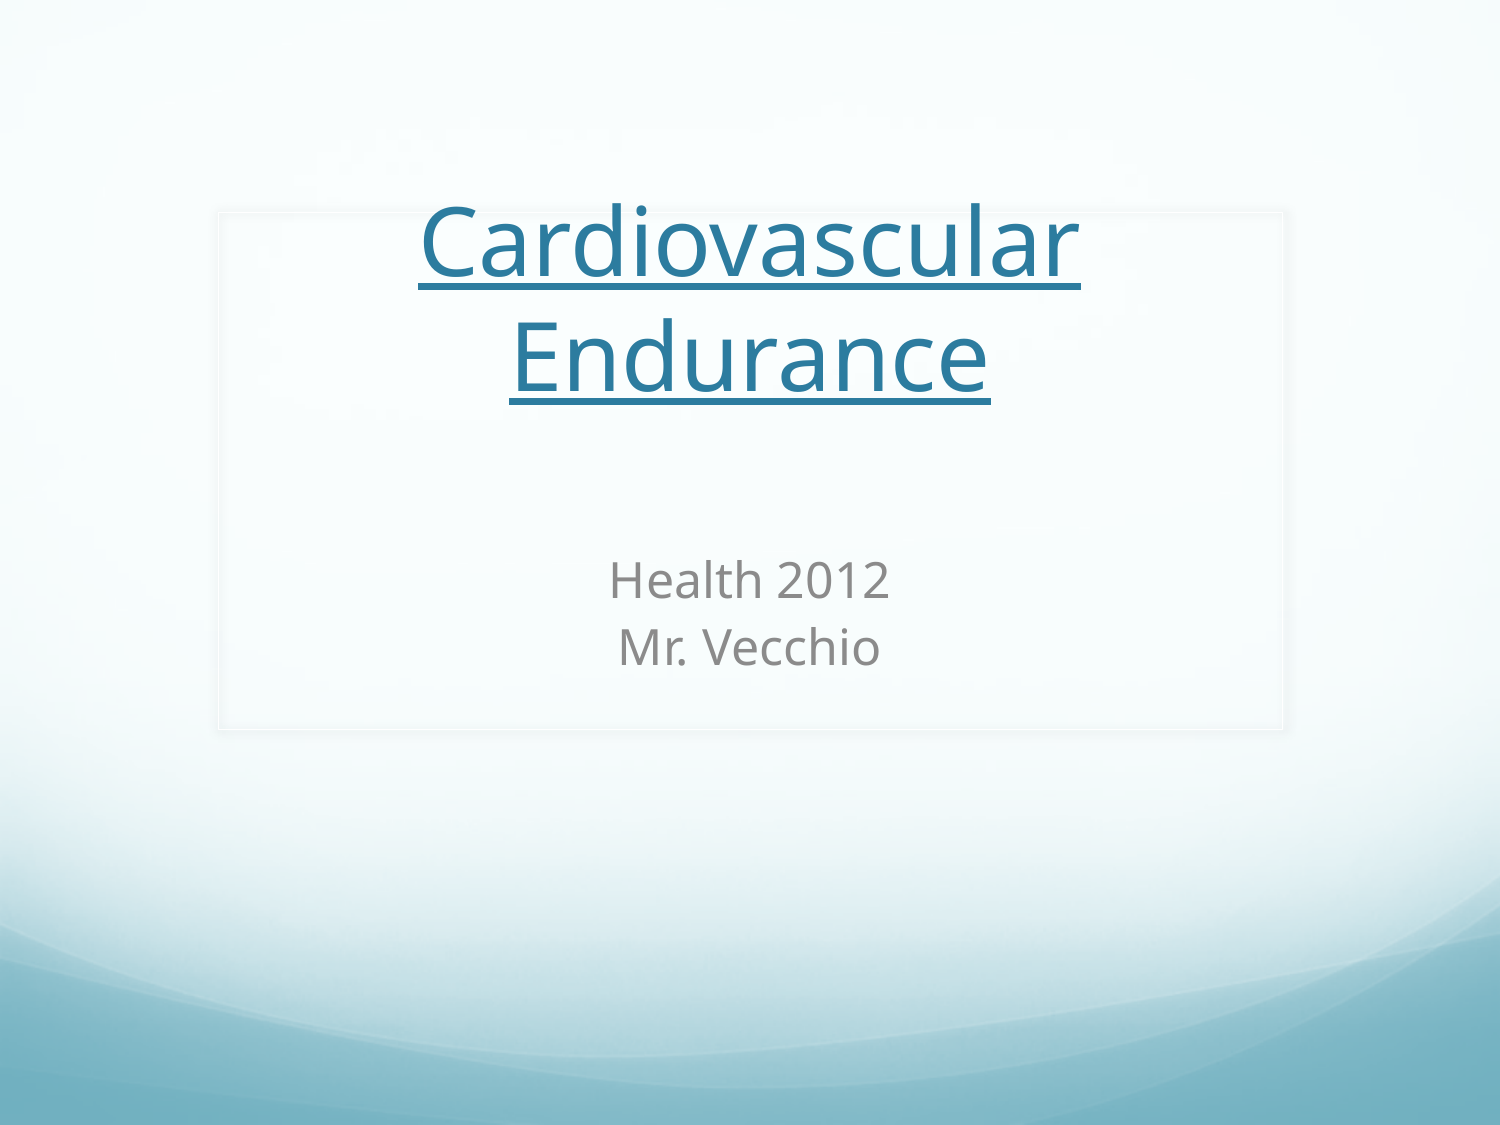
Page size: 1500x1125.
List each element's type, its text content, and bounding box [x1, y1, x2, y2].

title Cardiovascular Endurance [217, 249, 1283, 533]
subtitle Health 2012 Mr. Vecchio [217, 541, 1283, 692]
